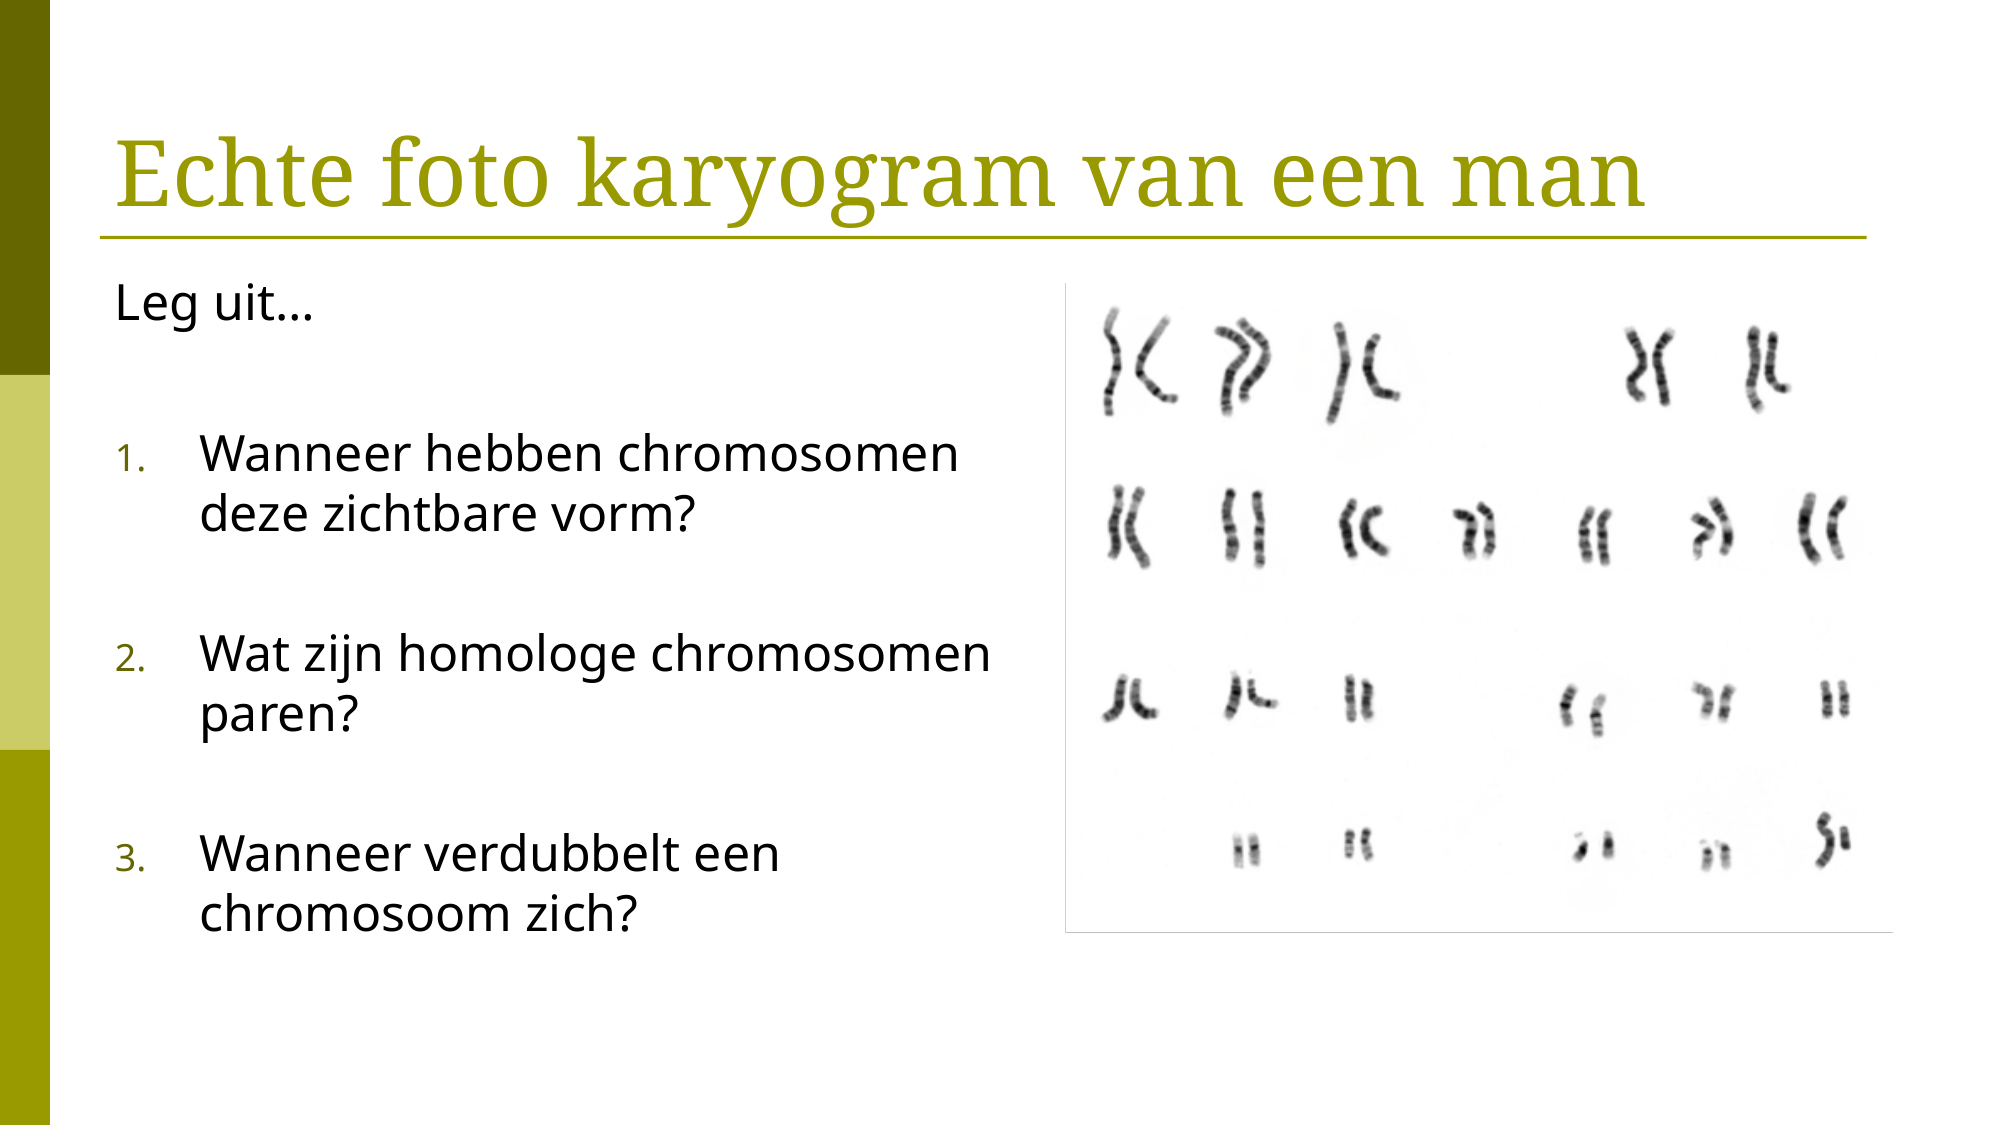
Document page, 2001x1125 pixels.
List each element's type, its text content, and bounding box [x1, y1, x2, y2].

list Leg uit… Wanneer hebben chromosomen deze zichtbare vorm? Wat zijn homologe chromosomen paren? Wanneer verdubbelt een chromosoom zich? [99, 262, 1012, 1006]
picture [1058, 283, 1901, 1125]
title Echte foto karyogram van een man [99, 45, 1900, 233]
